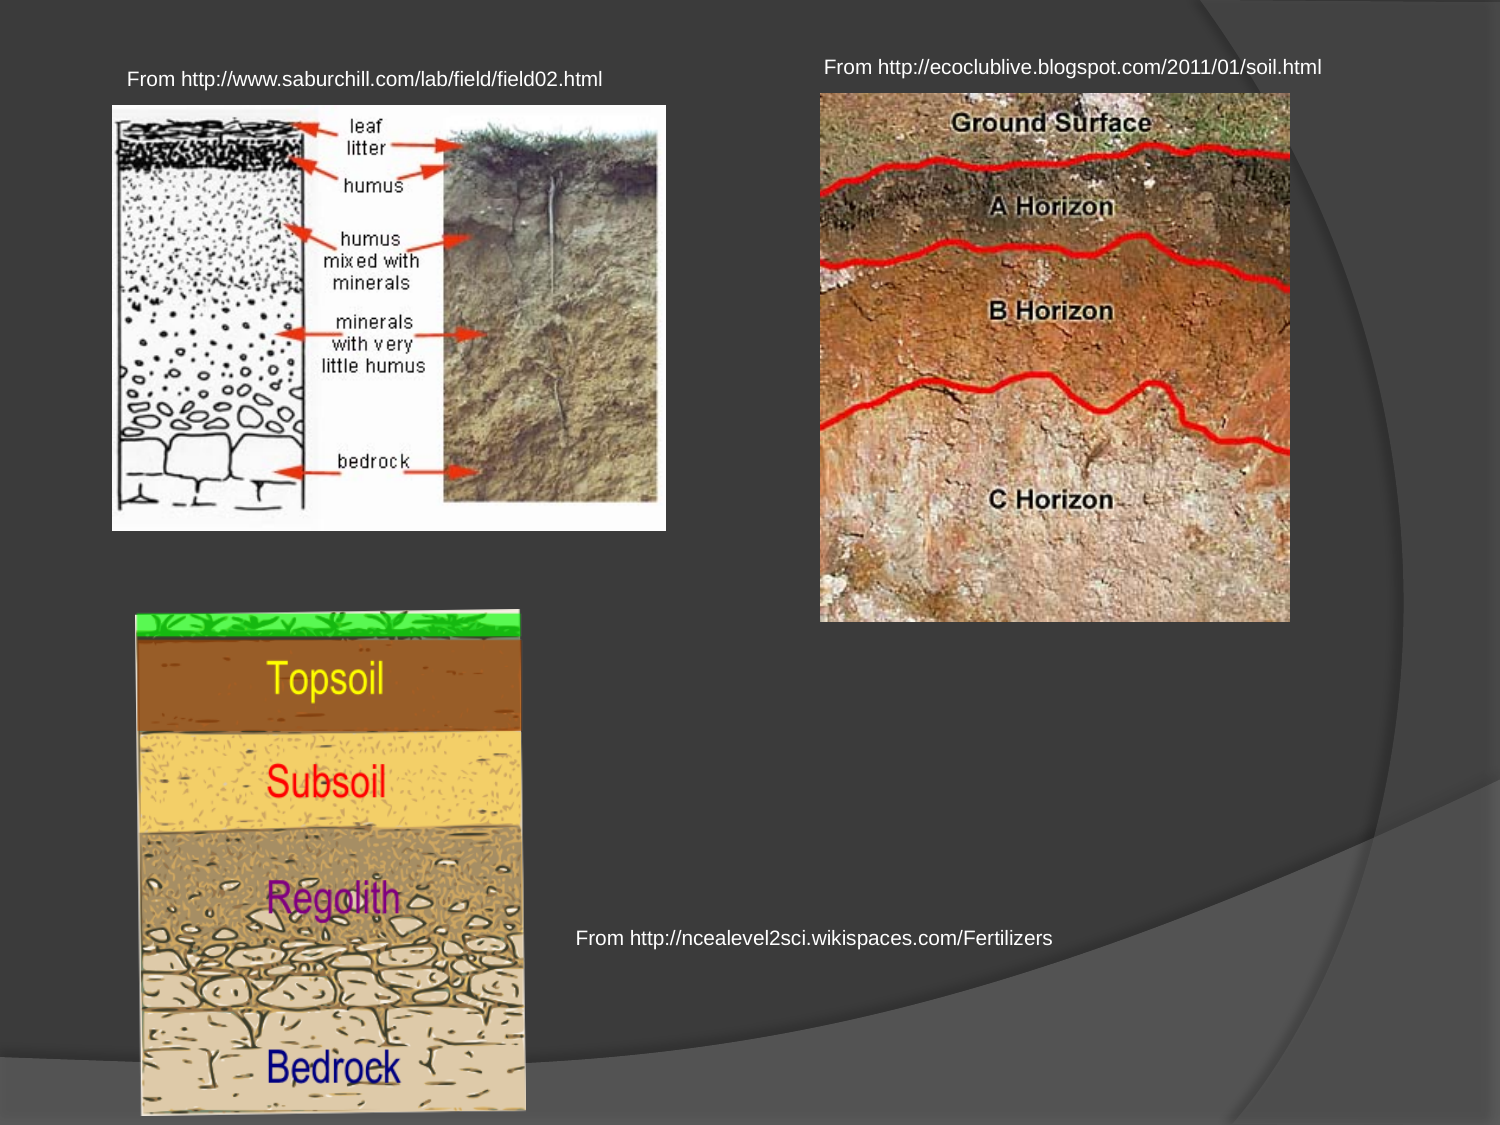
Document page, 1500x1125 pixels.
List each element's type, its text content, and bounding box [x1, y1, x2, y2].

picture [820, 93, 1290, 622]
text_box From http://ecoclublive.blogspot.com/2011/01/soil.html [808, 46, 1350, 86]
picture [135, 609, 526, 1116]
text_box From http://ncealevel2sci.wikispaces.com/Fertilizers [560, 916, 1311, 957]
text_box From http://www.saburchill.com/lab/field/field02.html [112, 57, 641, 95]
picture [111, 104, 666, 531]
